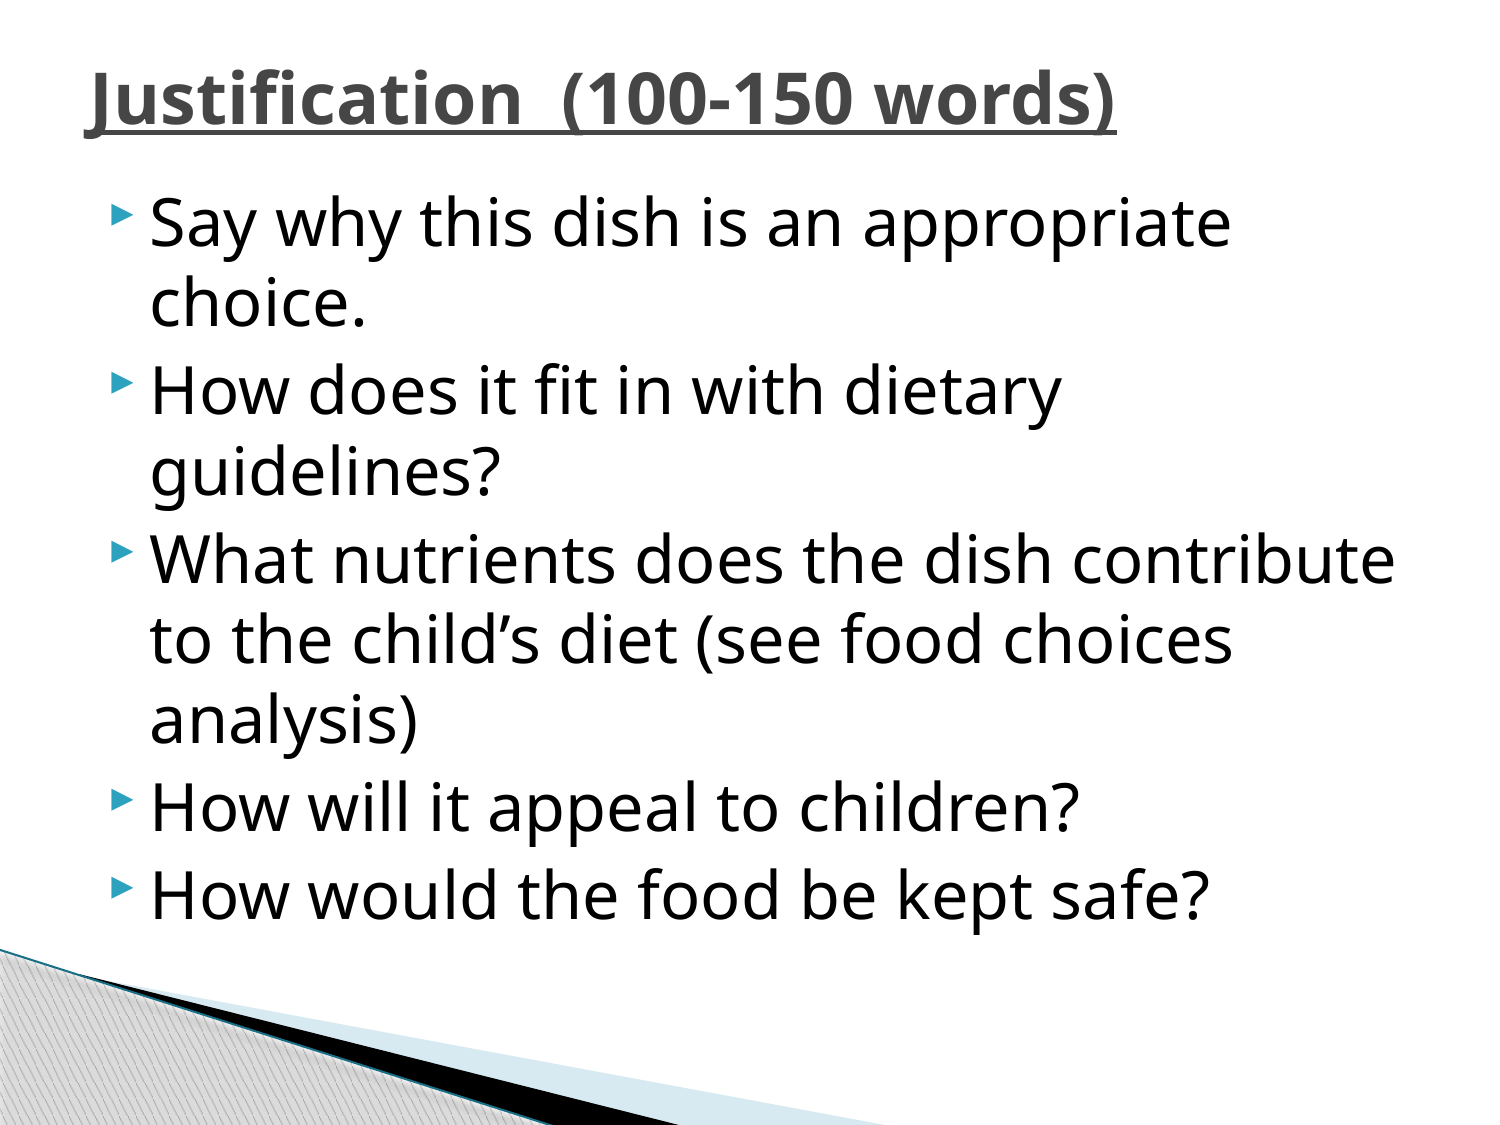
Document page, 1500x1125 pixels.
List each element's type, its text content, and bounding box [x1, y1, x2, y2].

title Justification (100-150 words) [75, 45, 1425, 233]
list Say why this dish is an appropriate choice. How does it fit in with dietary guidelines? What nutrients does the dish contribute to the child’s diet (see food choices analysis) How will it appeal to children? How would the food be kept safe? [75, 233, 1425, 986]
